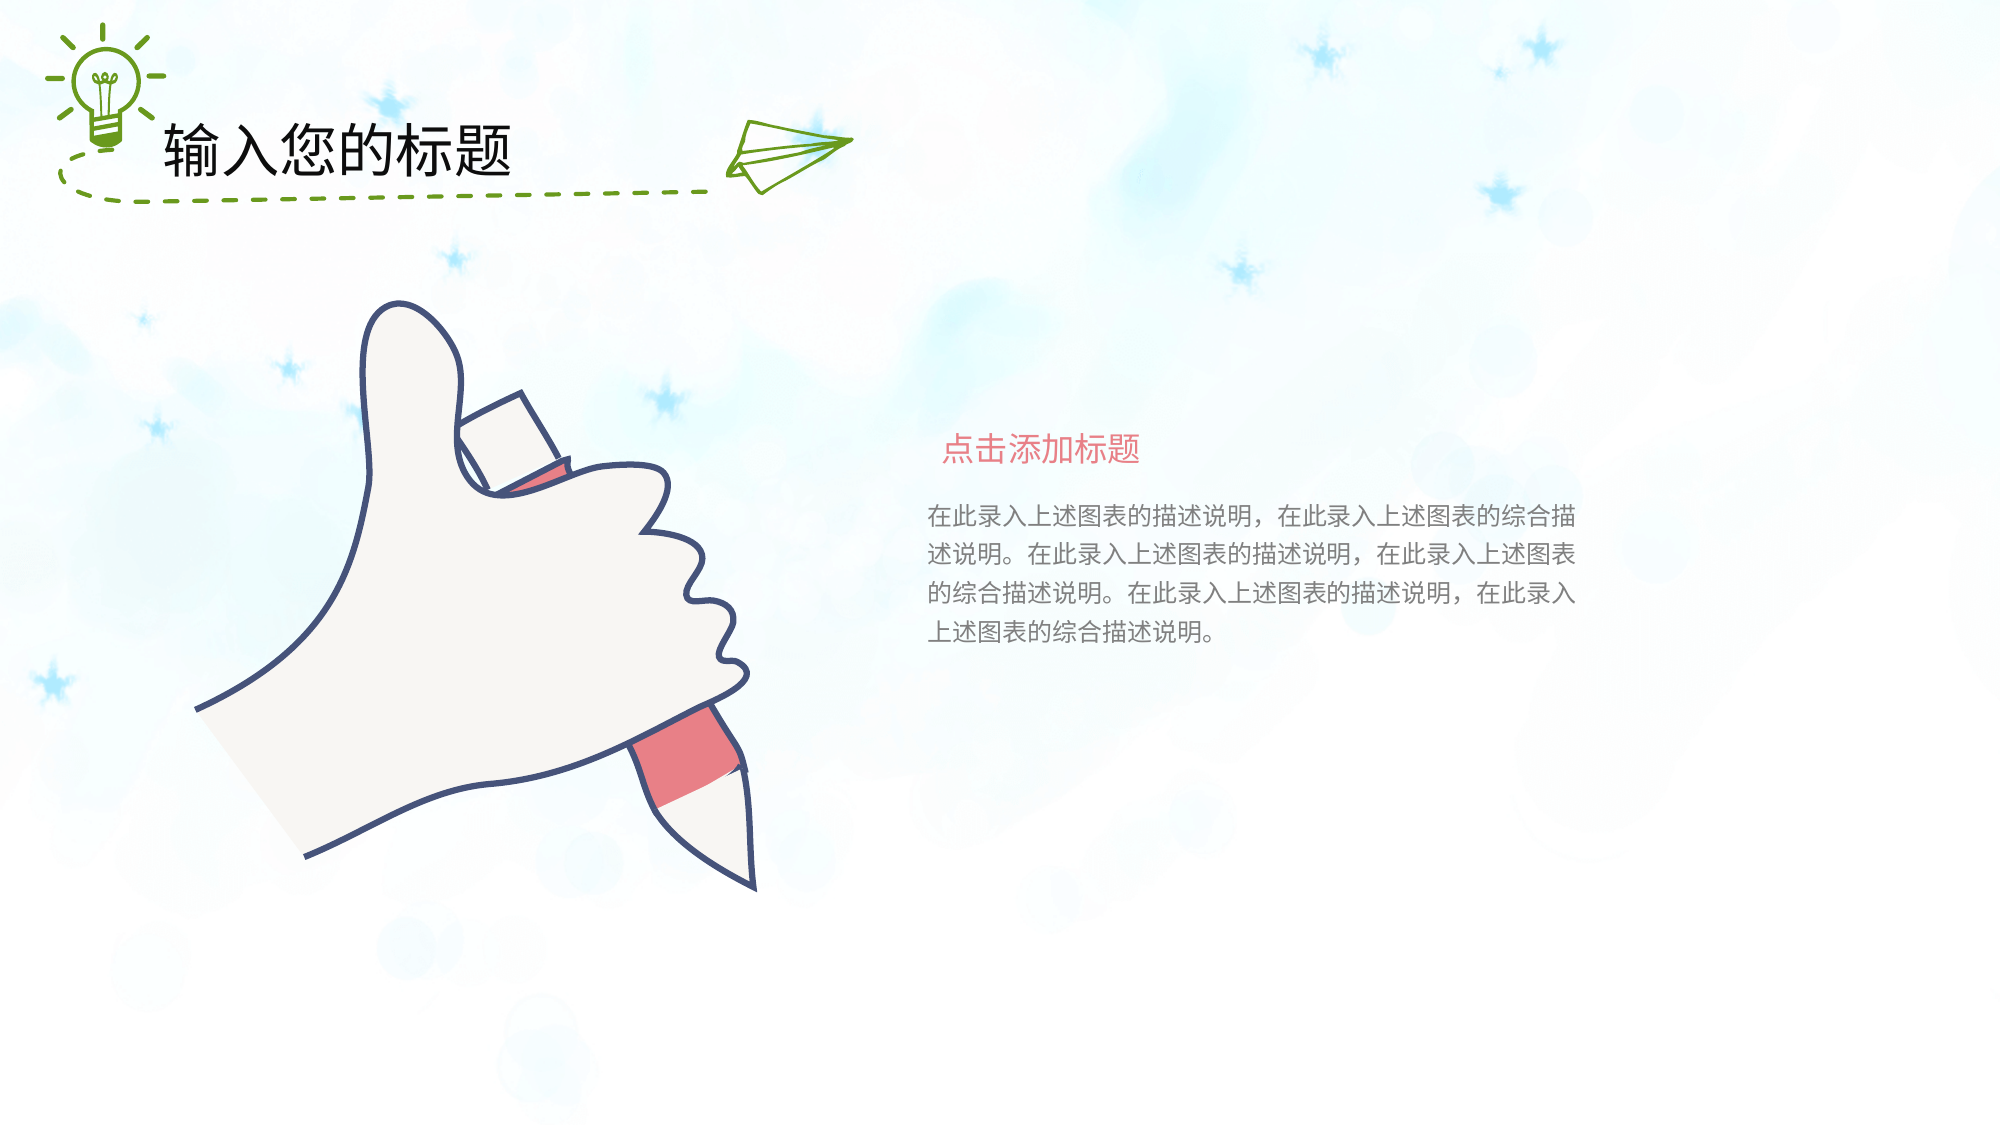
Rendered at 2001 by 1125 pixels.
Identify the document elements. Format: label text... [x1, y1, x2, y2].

text_box 在此录入上述图表的描述说明，在此录入上述图表的综合描述说明。在此录入上述图表的描述说明，在此录入上述图表的综合描述说明。在此录入上述图表的描述说明，在此录入上述图表的综合描述说明。 [921, 484, 1599, 692]
text_box 点击添加标题 [926, 420, 1157, 476]
picture [0, 0, 2000, 1125]
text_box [156, 320, 683, 920]
